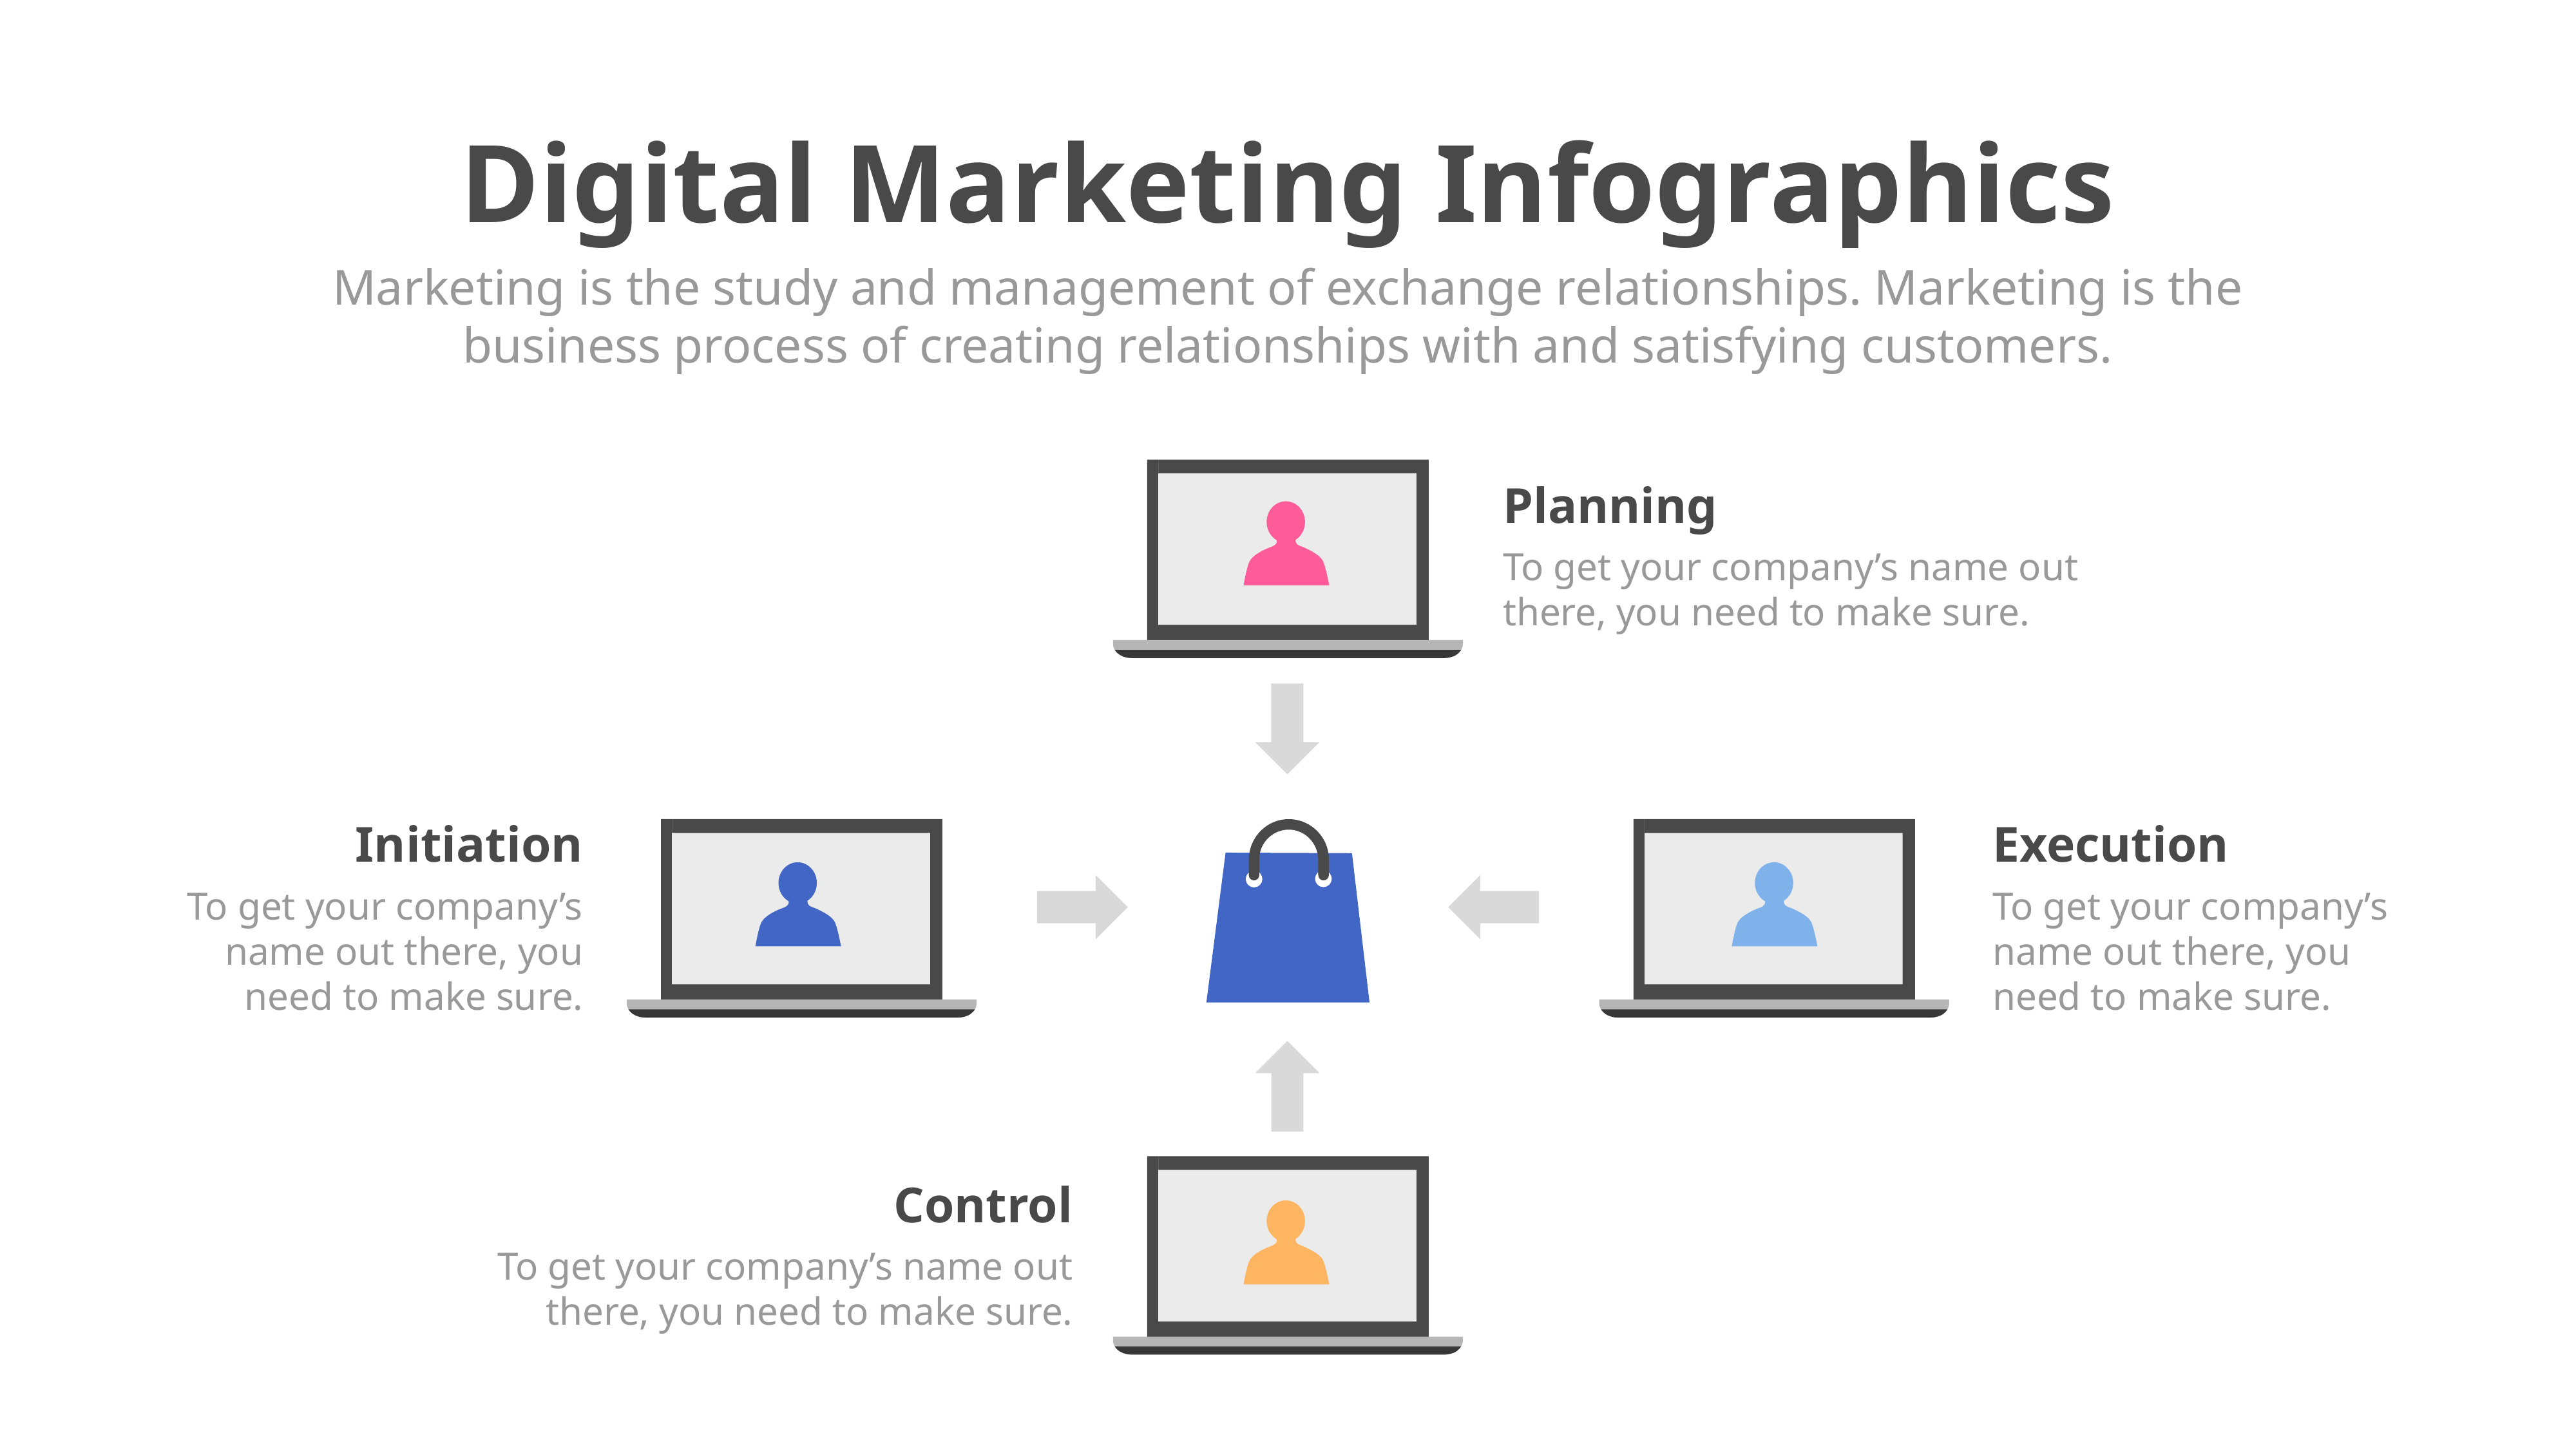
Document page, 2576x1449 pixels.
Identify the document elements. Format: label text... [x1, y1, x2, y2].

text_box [403, 1169, 1083, 1339]
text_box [1206, 819, 1370, 1003]
text_box Marketing is the study and management of exchange relationships. Marketing is the business process of creating relationships with and satisfying customers. [281, 251, 2295, 377]
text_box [1983, 809, 2428, 1024]
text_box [626, 819, 1950, 1018]
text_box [1112, 459, 1464, 658]
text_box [1493, 469, 2173, 639]
text_box [1253, 1039, 1321, 1133]
text_box Digital Marketing Infographics [450, 110, 2125, 249]
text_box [1112, 1156, 1464, 1355]
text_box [147, 809, 593, 1024]
text_box [1253, 683, 1321, 775]
